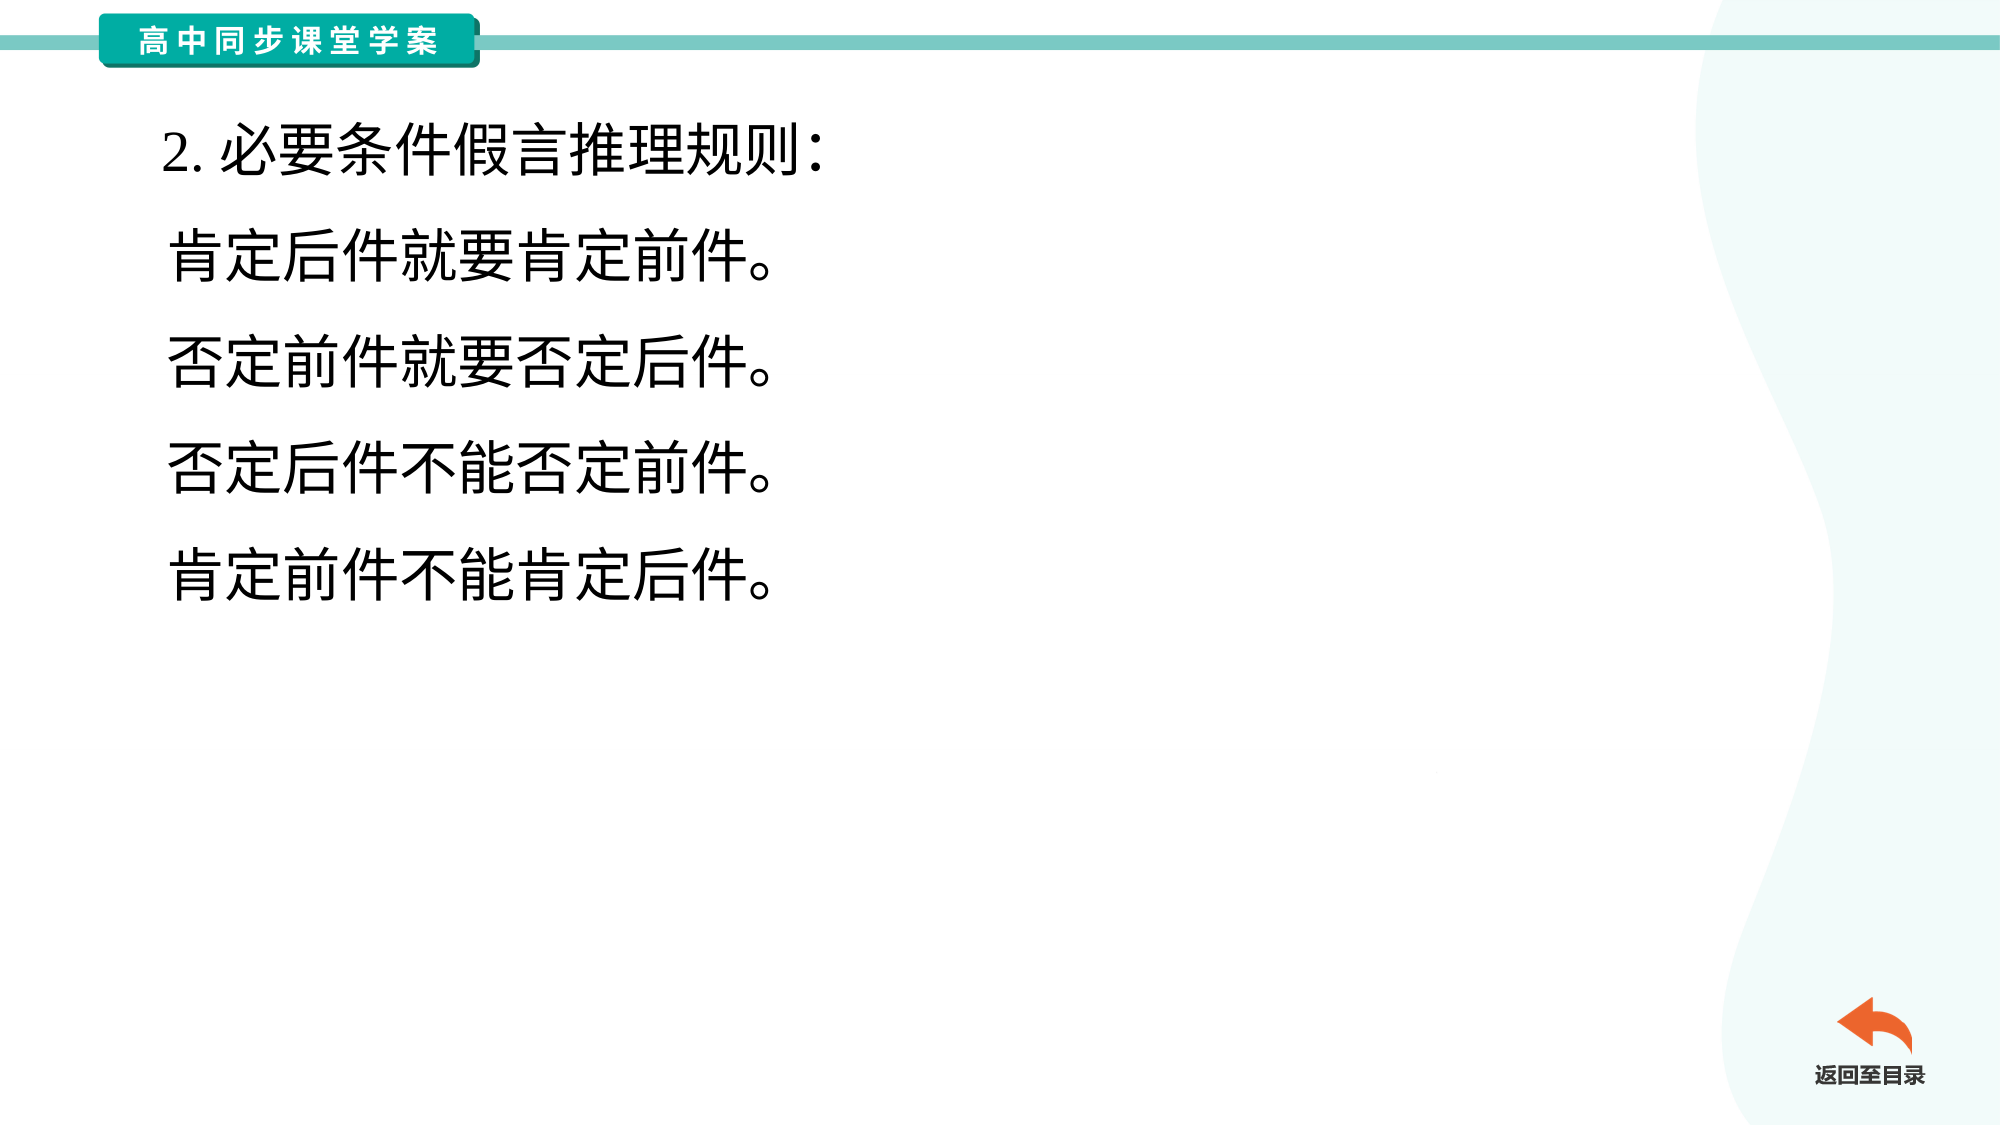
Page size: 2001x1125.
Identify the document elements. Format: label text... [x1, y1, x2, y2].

picture [0, 0, 2000, 1125]
text_box 2.必要条件假言推理规则： 肯定后件就要肯定前件。 否定前件就要否定后件。 否定后件不能否定前件。 肯定前件不能肯定后件。 [100, 76, 1899, 608]
